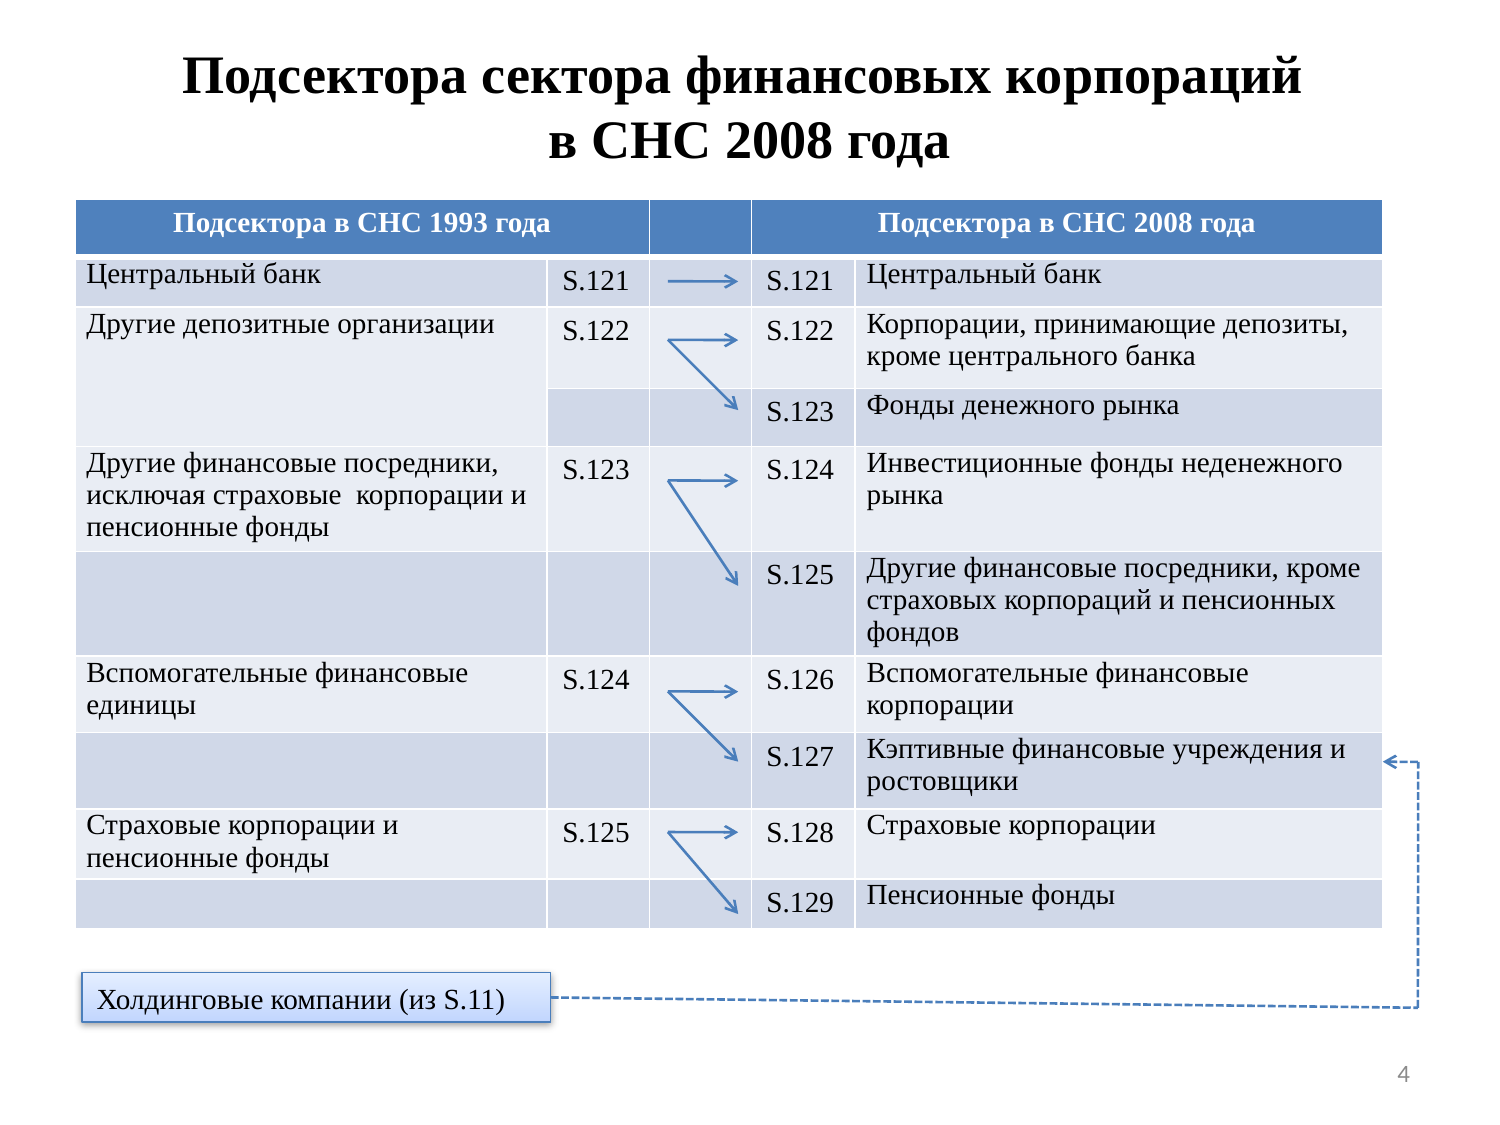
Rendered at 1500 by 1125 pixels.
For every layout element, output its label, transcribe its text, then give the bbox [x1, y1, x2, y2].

table_cell S.125 [752, 552, 854, 655]
table_cell Кэптивные финансовые учреждения и ростовщики [856, 733, 1382, 808]
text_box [550, 997, 1419, 1008]
table_cell Другие финансовые посредники, исключая страховые корпорации и пенсионные фонды [76, 447, 546, 551]
table_header [650, 200, 751, 254]
table_cell [650, 389, 751, 446]
table_cell [650, 447, 751, 496]
table_cell [650, 308, 751, 388]
table_cell Вспомогательные финансовые единицы [76, 657, 546, 732]
table_header Подсектора в СНС 2008 года [752, 200, 1382, 254]
table_cell S.124 [548, 657, 649, 732]
table_cell S.127 [752, 733, 854, 808]
table_cell [76, 552, 546, 655]
table_cell S.129 [752, 880, 854, 928]
table_cell [650, 576, 751, 655]
text_box Холдинговые компании (из S.11) [81, 972, 551, 1023]
table_cell [76, 880, 546, 928]
table_cell Вспомогательные финансовые корпорации [856, 657, 1382, 732]
table_cell Пенсионные фонды [856, 880, 1382, 928]
table_cell Другие депозитные организации [76, 308, 546, 446]
table_cell [650, 880, 751, 928]
table_cell Центральный банк [856, 260, 1382, 306]
table_cell S.125 [548, 810, 649, 878]
table_cell S.123 [752, 389, 854, 446]
table_cell S.122 [548, 308, 649, 388]
slide_number 4 [1074, 1042, 1425, 1103]
table_cell Другие финансовые посредники, кроме страховых корпораций и пенсионных фондов [856, 552, 1382, 655]
table_cell S.128 [752, 810, 854, 878]
table_cell [548, 733, 649, 808]
table_cell Фонды денежного рынка [856, 389, 1382, 446]
table_cell Центральный банк [76, 260, 546, 306]
table_cell [650, 810, 751, 878]
table_cell [548, 880, 649, 928]
table_cell S.126 [752, 657, 854, 732]
table_cell Страховые корпорации и пенсионные фонды [76, 810, 546, 878]
table_cell Корпорации, принимающие депозиты, кроме центрального банка [856, 308, 1382, 388]
table_cell S.124 [752, 447, 854, 551]
table_cell S.122 [752, 308, 854, 388]
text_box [661, 837, 745, 909]
title Подсектора сектора финансовых корпораций в СНС 2008 года [75, 45, 1425, 164]
table_cell [650, 260, 751, 306]
table_cell Инвестиционные фонды неденежного рынка [856, 447, 1382, 551]
table_cell [650, 733, 751, 808]
table_cell S.123 [548, 447, 649, 551]
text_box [667, 691, 739, 762]
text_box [650, 497, 756, 569]
table_header Подсектора в СНС 1993 года [76, 200, 649, 254]
table_cell [650, 657, 751, 732]
table_cell S.121 [548, 260, 649, 306]
table_cell Страховые корпорации [856, 810, 1382, 878]
table_cell [548, 389, 649, 446]
table_cell [548, 552, 649, 655]
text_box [667, 339, 739, 411]
table_cell [76, 733, 546, 808]
table_cell S.121 [752, 260, 854, 306]
